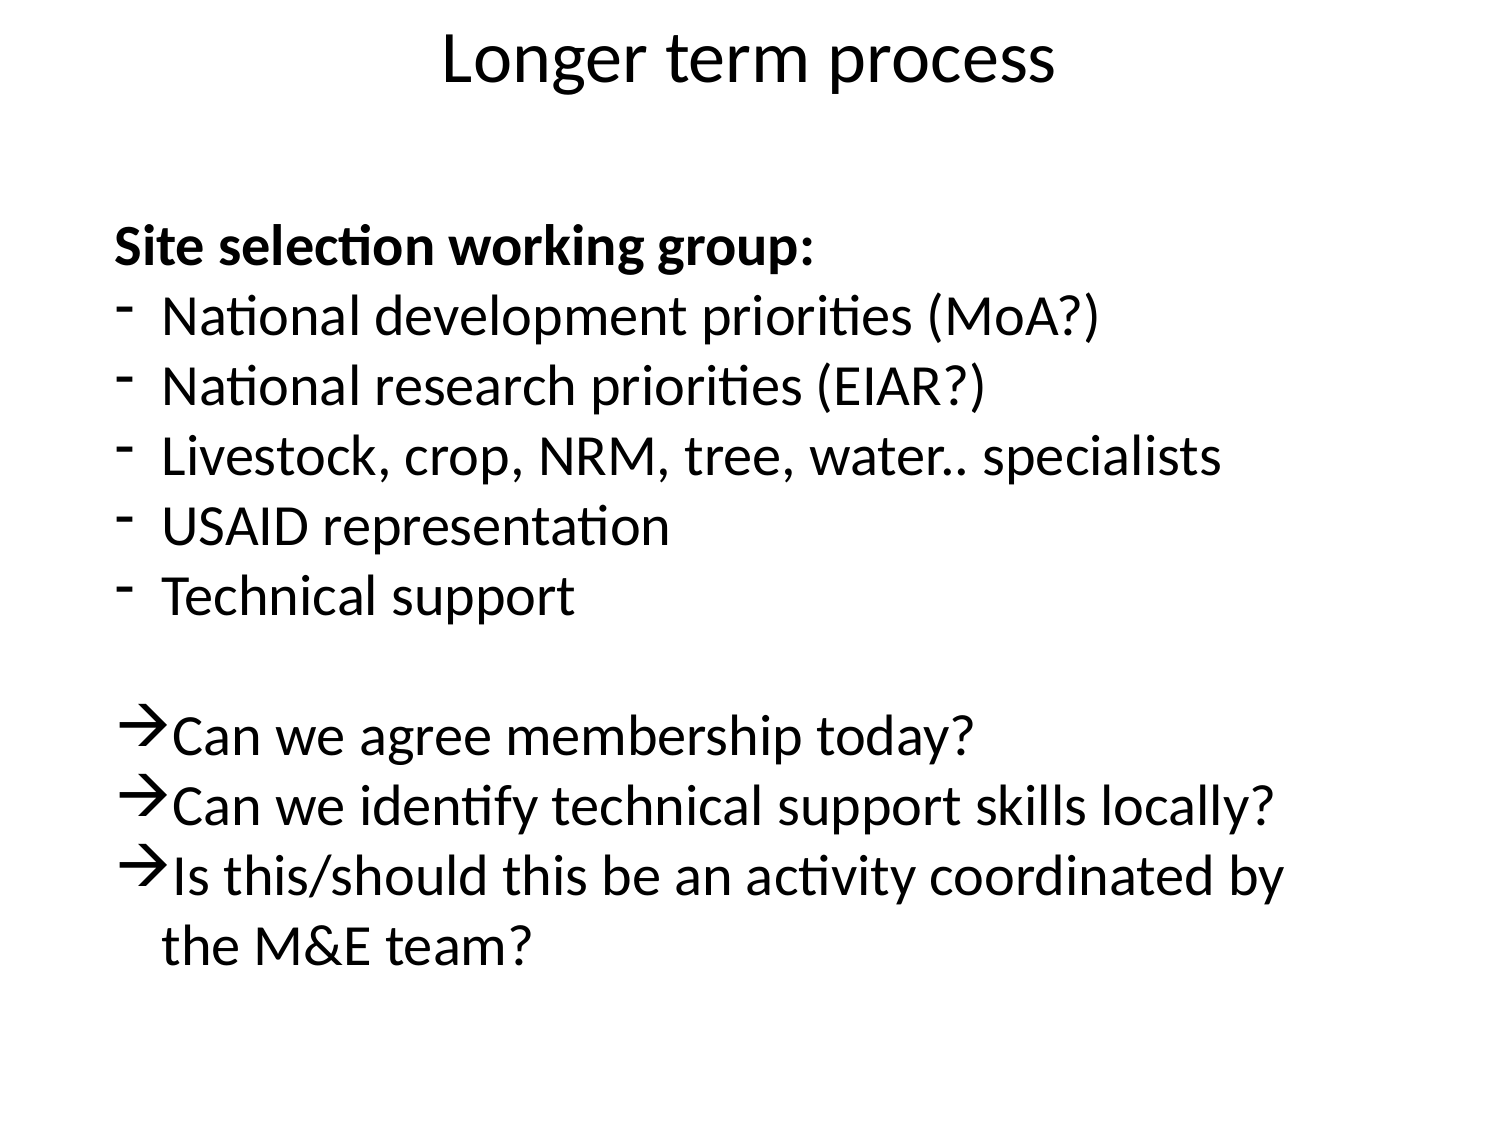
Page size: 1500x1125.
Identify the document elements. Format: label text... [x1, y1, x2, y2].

text_box Site selection working group: National development priorities (MoA?) National research priorities (EIAR?) Livestock, crop, NRM, tree, water.. specialists USAID representation Technical support Can we agree membership today? Can we identify technical support skills locally? Is this/should this be an activity coordinated by the M&E team? [99, 199, 1325, 1055]
title Longer term process [0, 0, 1500, 105]
